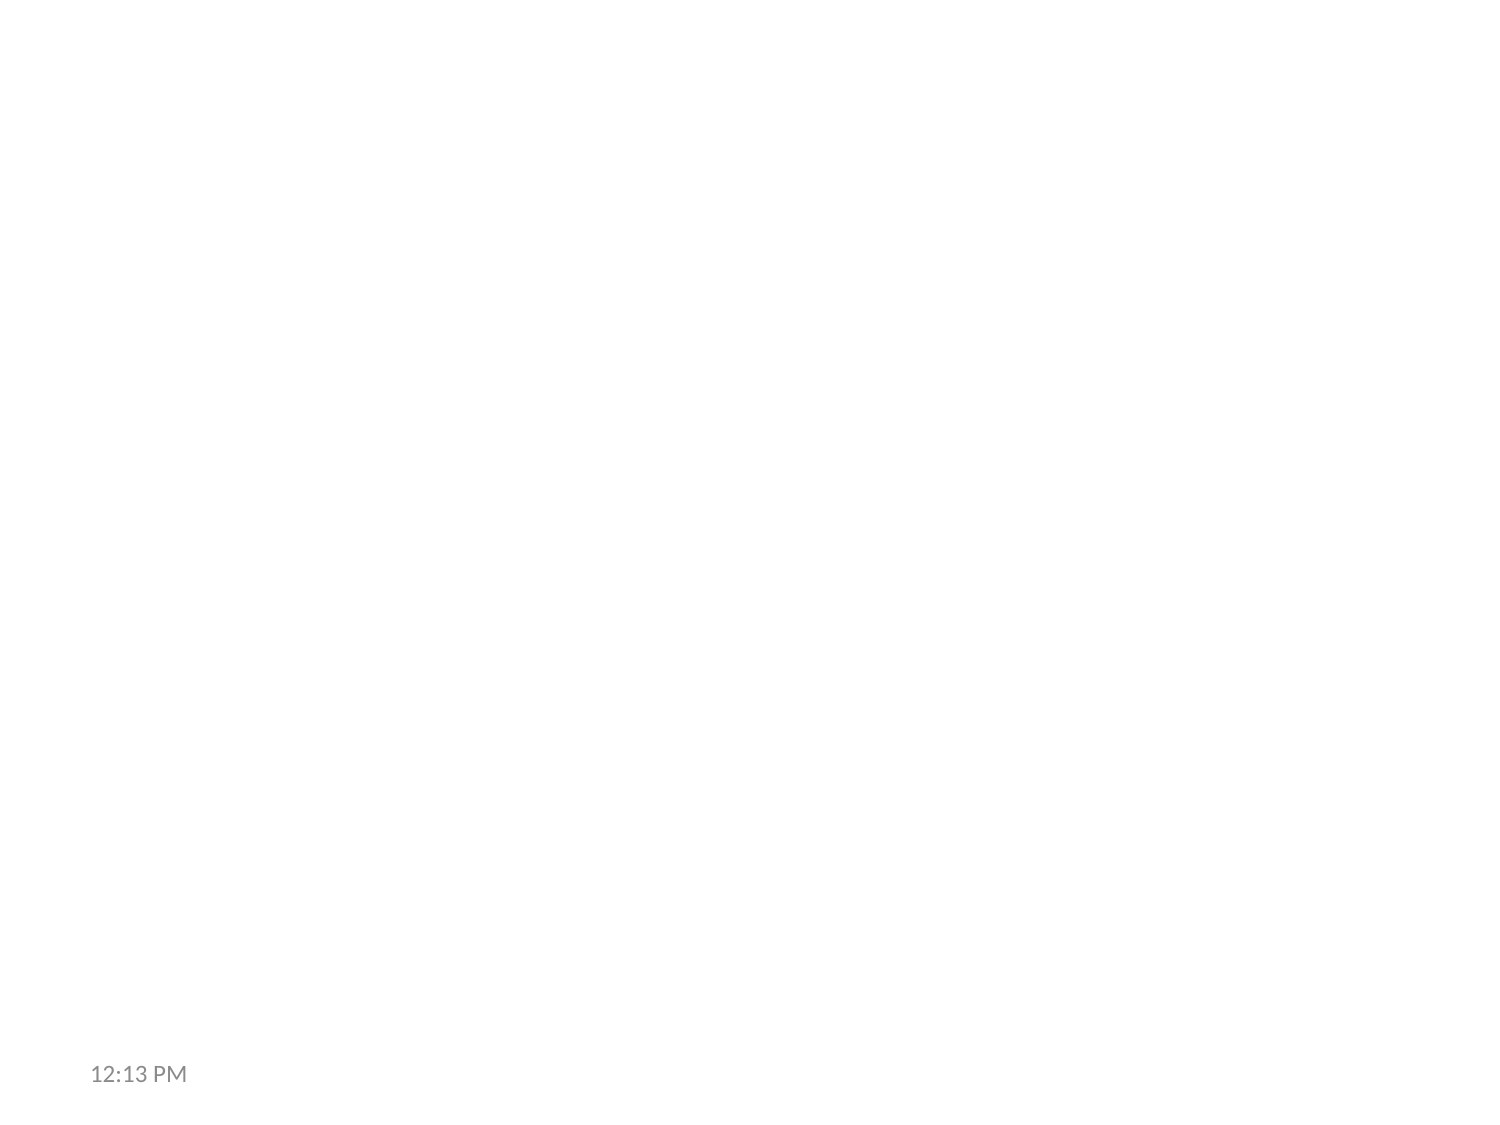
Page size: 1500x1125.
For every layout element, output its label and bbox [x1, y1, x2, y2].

slide_number [75, 1042, 425, 1103]
